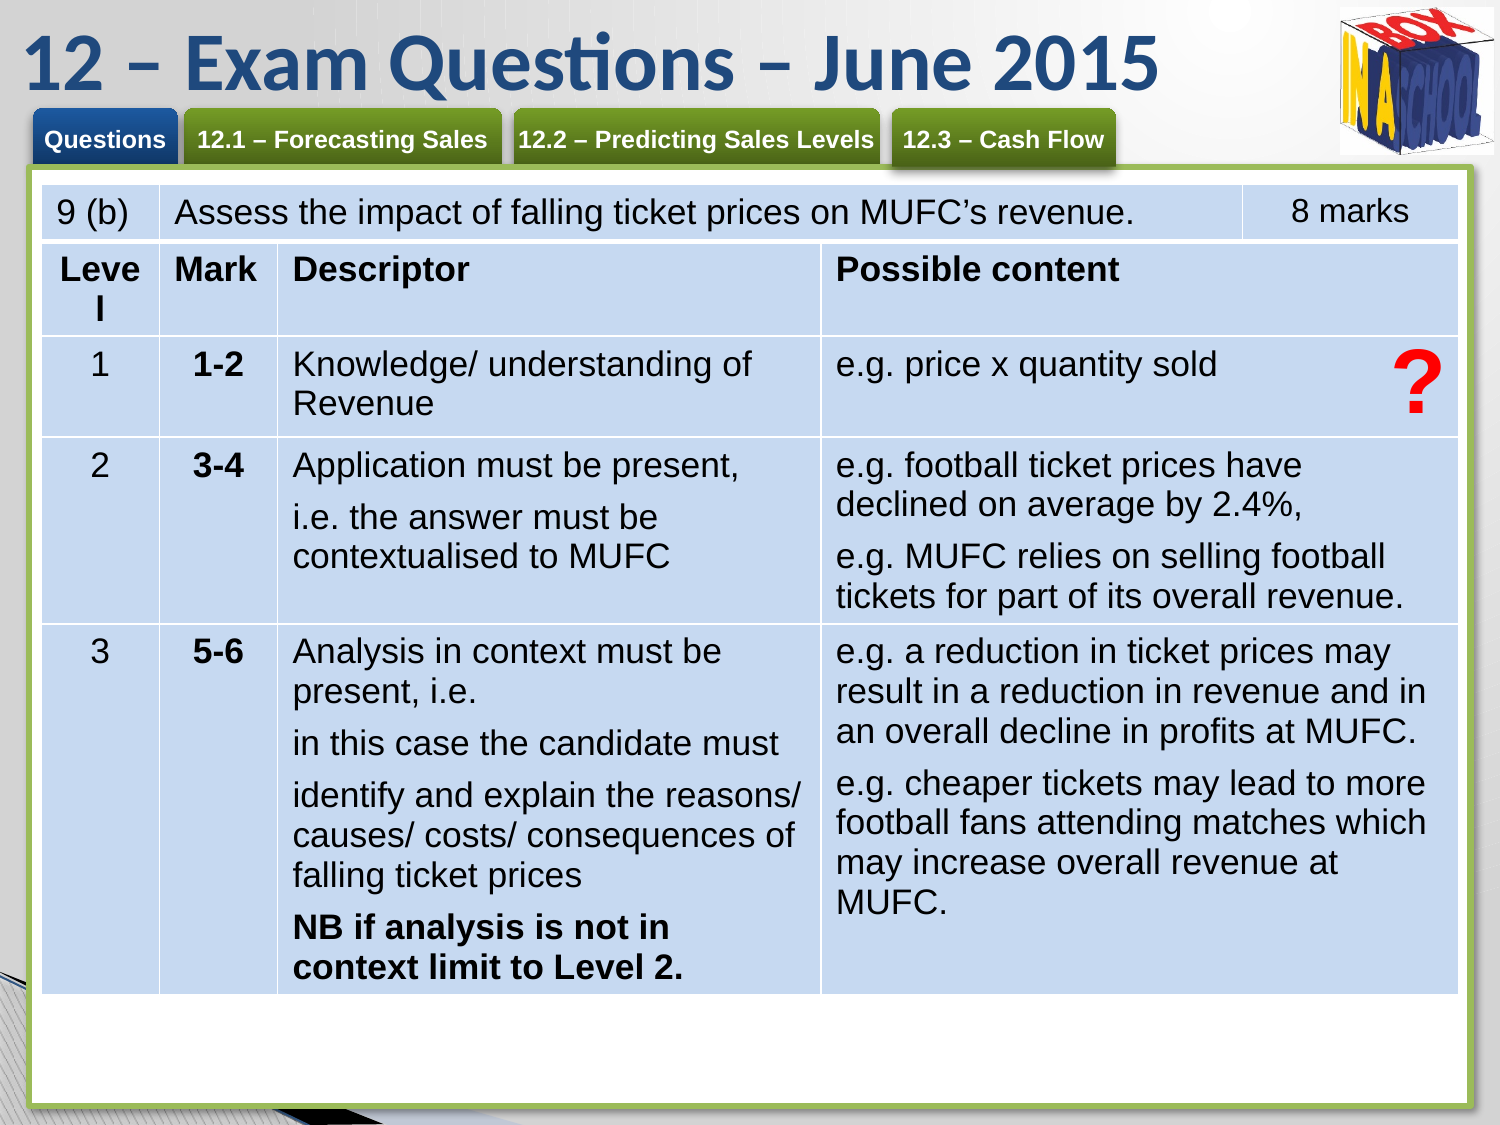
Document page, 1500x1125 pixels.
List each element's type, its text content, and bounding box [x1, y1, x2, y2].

table_cell Possible content [822, 244, 1458, 335]
table_cell e.g. price x quantity sold [822, 337, 1375, 436]
title 12 – Exam Questions – June 2015 [5, 11, 1270, 102]
picture [281, 1114, 303, 1125]
table_cell Analysis in context must be present, i.e. in this case the candidate must identify and explain the reasons/ causes/ costs/ consequences of falling ticket prices NB if analysis is not in context limit to Level 2. [278, 625, 820, 994]
table_cell Knowledge/ understanding of Revenue [278, 337, 820, 436]
table_header Assess the impact of falling ticket prices on MUFC’s revenue. [160, 185, 1242, 239]
picture [1340, 7, 1495, 155]
table_cell 3 [42, 625, 159, 994]
text_box ? [1375, 314, 1447, 440]
table_cell Application must be present, i.e. the answer must be contextualised to MUFC [278, 438, 820, 623]
table_cell Descriptor [278, 244, 820, 335]
table_cell 3-4 [160, 438, 277, 623]
table_cell 1 [42, 337, 159, 436]
table_cell e.g. a reduction in ticket prices may result in a reduction in revenue and in an overall decline in profits at MUFC. e.g. cheaper tickets may lead to more football fans attending matches which may increase overall revenue at MUFC. [822, 625, 1458, 994]
table_cell 5-6 [160, 625, 277, 994]
table_cell 1-2 [160, 337, 277, 436]
table_cell e.g. football ticket prices have declined on average by 2.4%, e.g. MUFC relies on selling football tickets for part of its overall revenue. [822, 438, 1458, 623]
table_cell Mark [160, 244, 277, 335]
table_cell 2 [42, 438, 159, 623]
table_cell e.g. price x quantity sold [1447, 337, 1458, 436]
table_cell Level [42, 244, 159, 335]
table_header 9 (b) [42, 185, 159, 239]
table_header 8 marks [1243, 185, 1458, 239]
